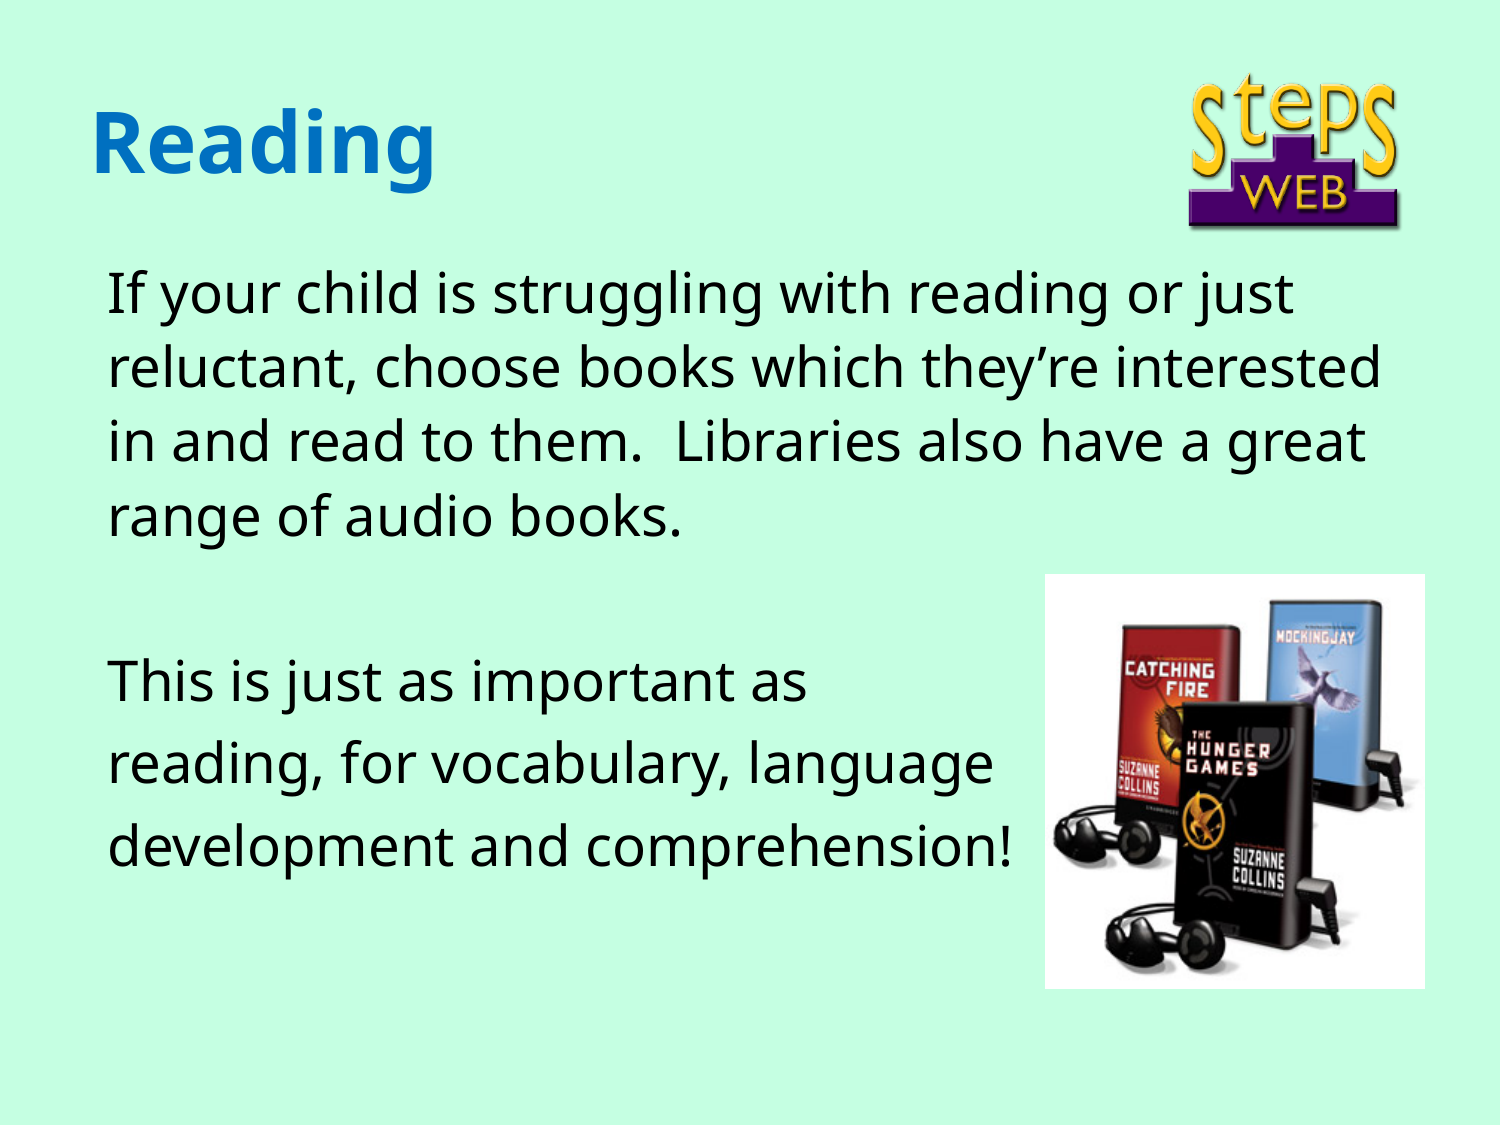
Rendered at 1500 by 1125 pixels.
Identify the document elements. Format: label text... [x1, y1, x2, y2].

picture [1186, 71, 1403, 233]
list If your child is struggling with reading or just reluctant, choose books which they’re interested in and read to them. Libraries also have a great range of audio books. This is just as important as reading, for vocabulary, language development and comprehension! [75, 243, 1425, 1047]
picture [1045, 574, 1426, 989]
title Reading [75, 45, 1425, 233]
